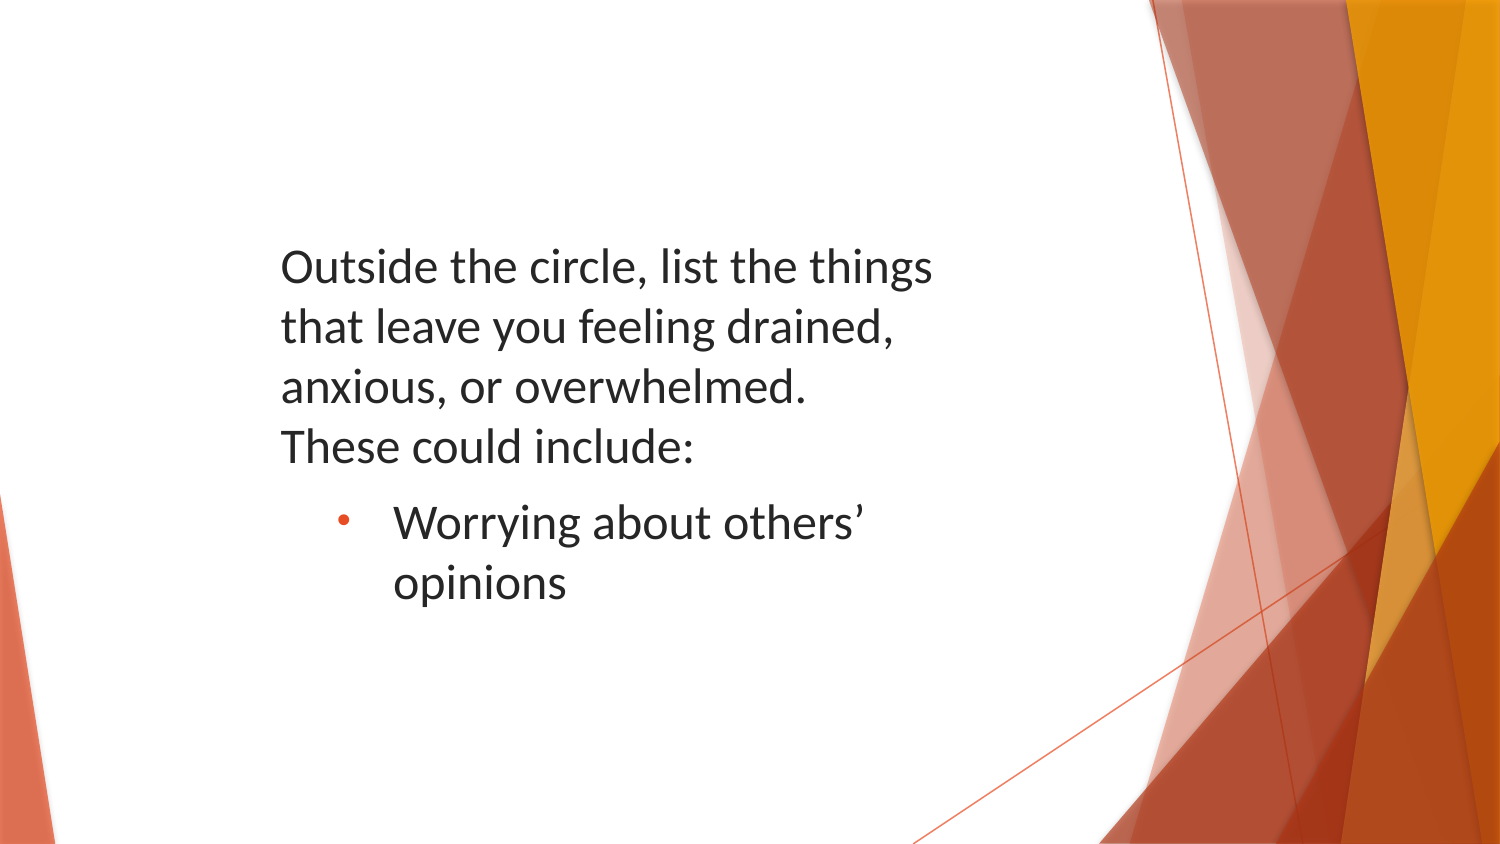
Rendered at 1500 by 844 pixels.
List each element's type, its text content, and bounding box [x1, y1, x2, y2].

list Outside the circle, list the things that leave you feeling drained, anxious, or overwhelmed. These could include: Worrying about others’ opinions [265, 114, 951, 729]
